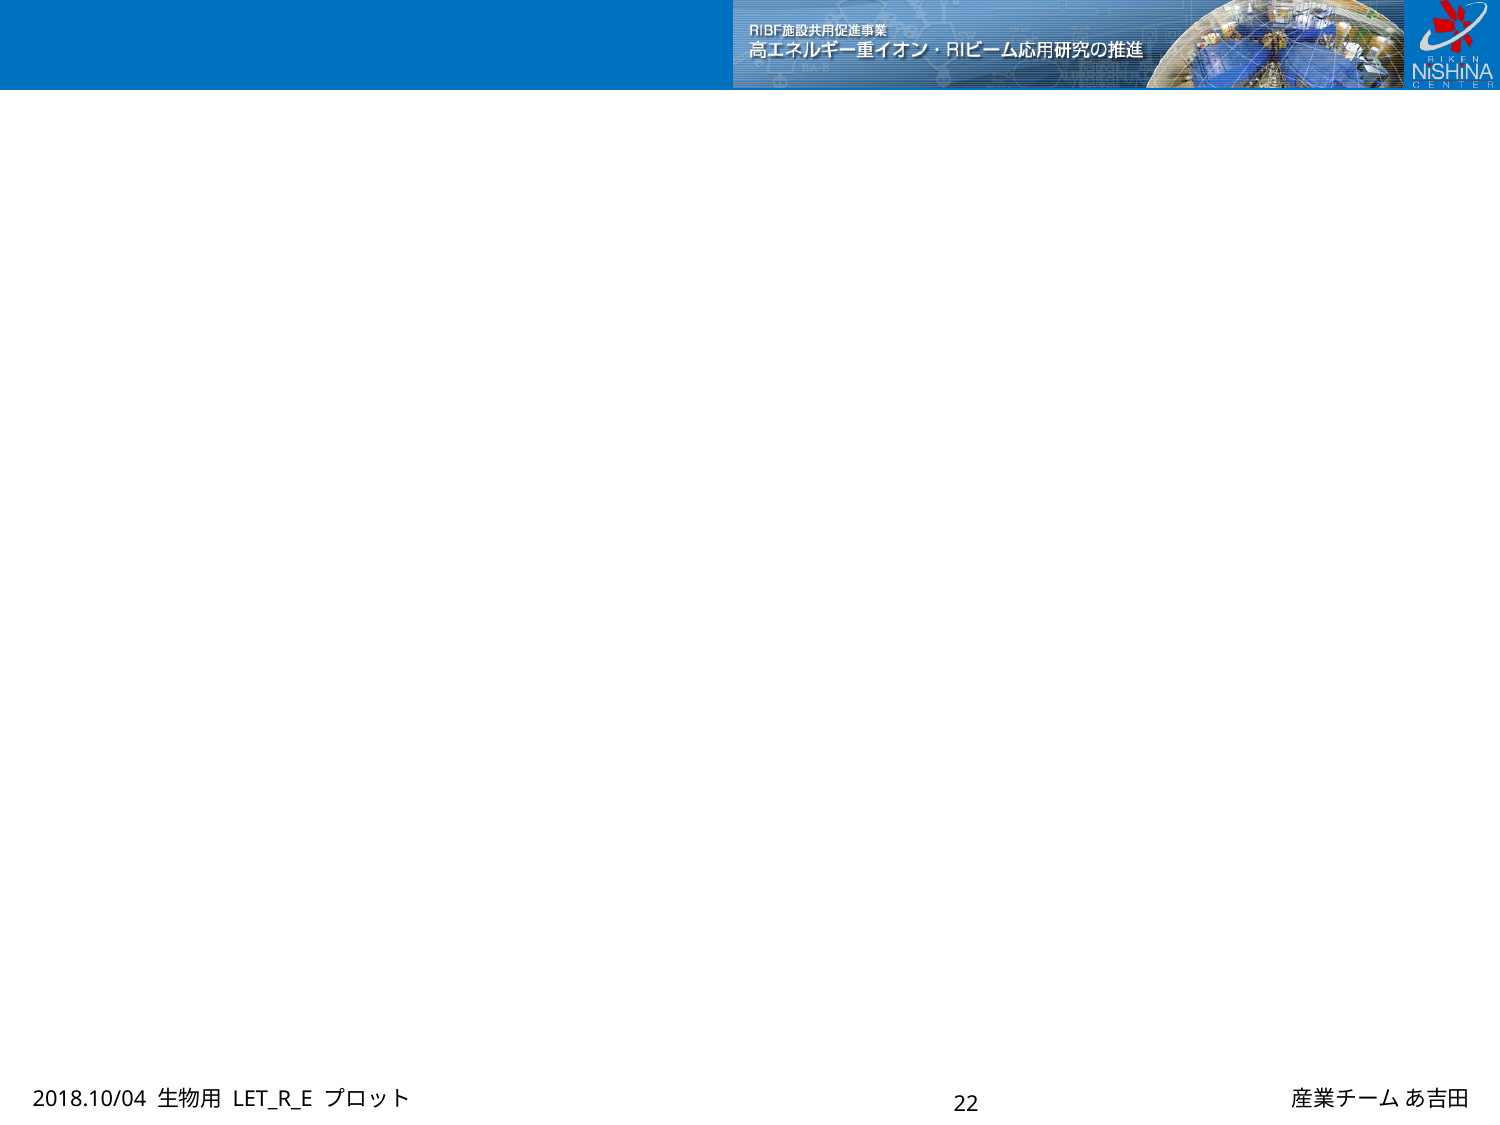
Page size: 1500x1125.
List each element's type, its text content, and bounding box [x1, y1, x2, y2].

picture [1413, 0, 1493, 88]
picture [733, 0, 1404, 88]
footer 産業チーム あ吉田 [1009, 1081, 1486, 1114]
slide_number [17, 1081, 621, 1114]
slide_number 22 [643, 1081, 994, 1114]
